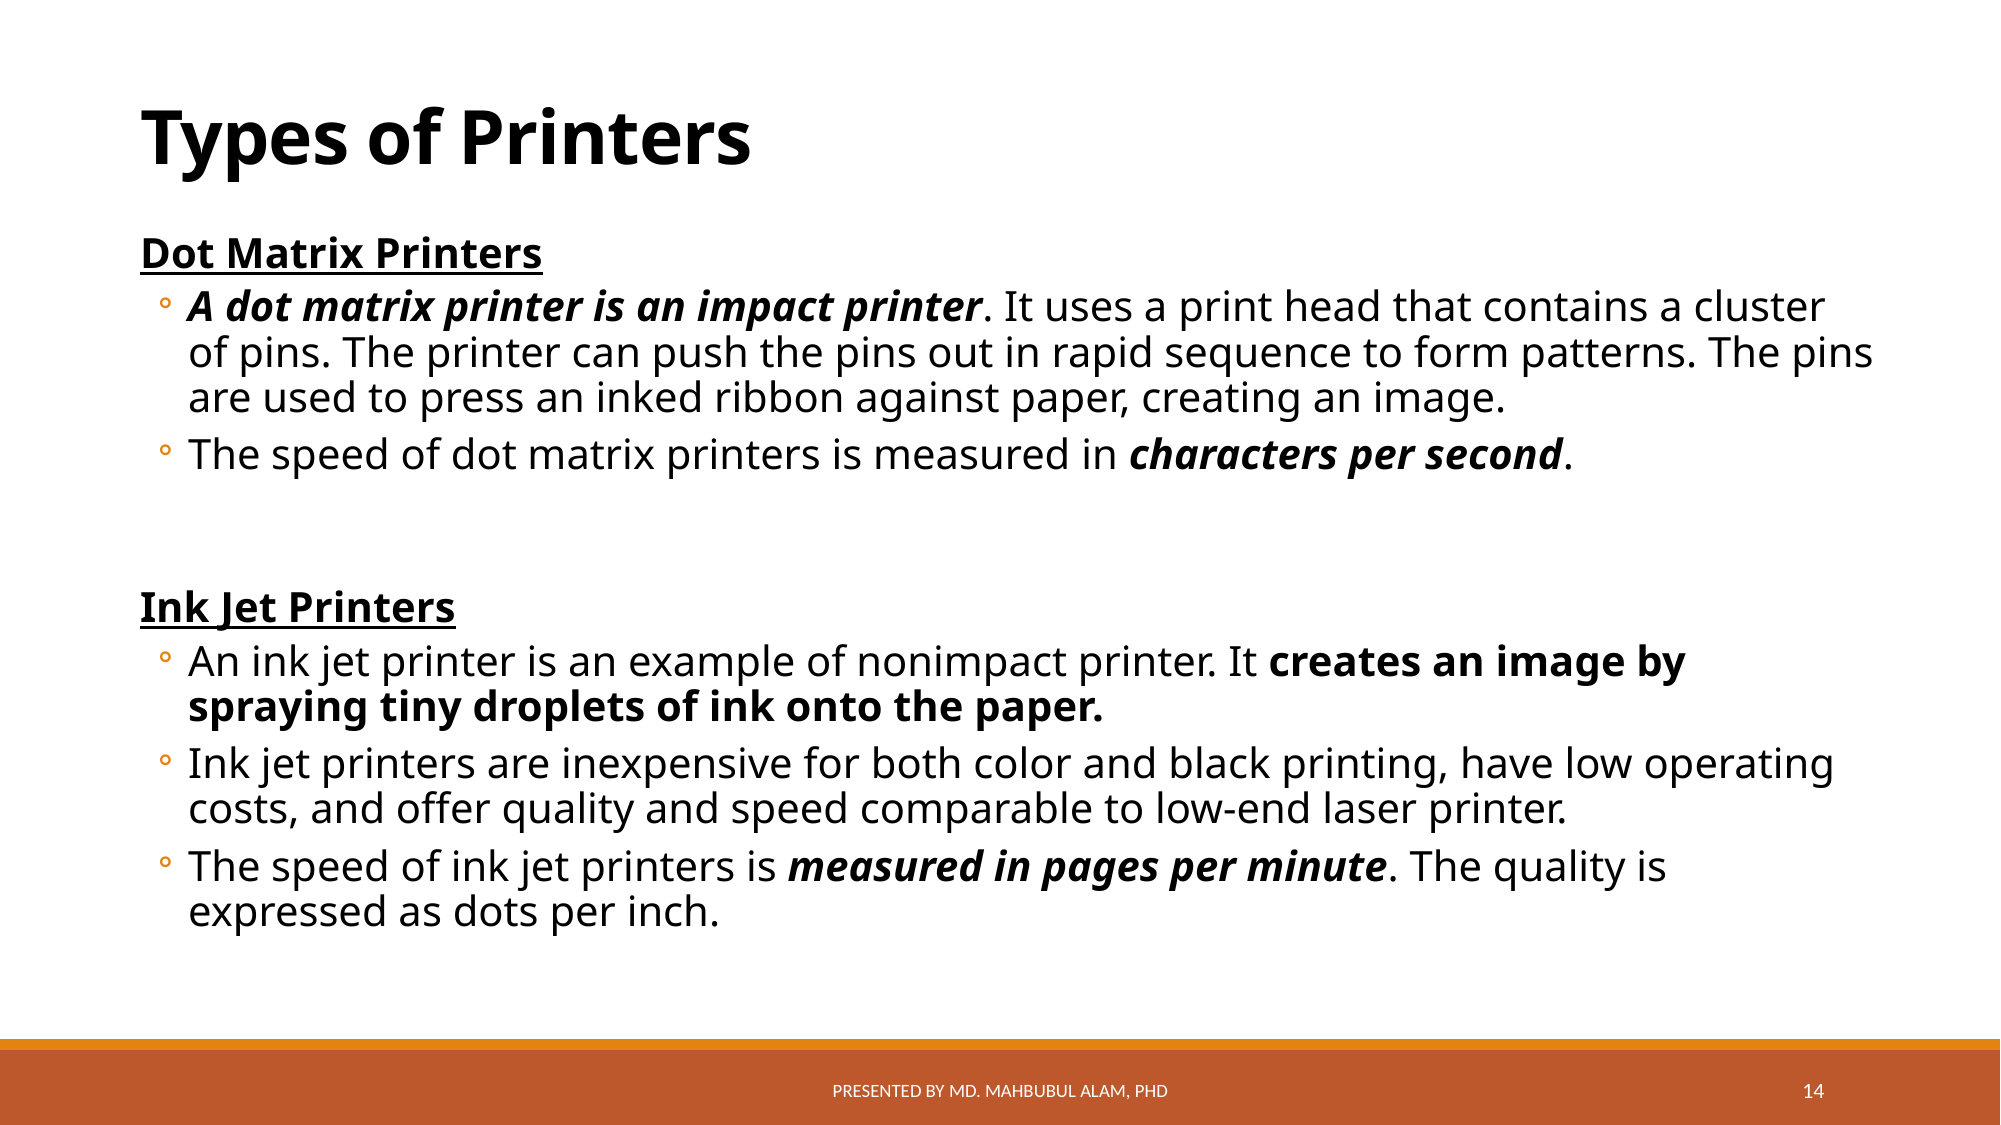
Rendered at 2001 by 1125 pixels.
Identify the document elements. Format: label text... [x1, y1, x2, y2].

title Types of Printers [125, 87, 1830, 188]
slide_number 14 [1624, 1059, 1840, 1120]
list Dot Matrix Printers A dot matrix printer is an impact printer. It uses a print head that contains a cluster of pins. The printer can push the pins out in rapid sequence to form patterns. The pins are used to press an inked ribbon against paper, creating an image. The speed of dot matrix printers is measured in characters per second. Ink Jet Printers An ink jet printer is an example of nonimpact printer. It creates an image by spraying tiny droplets of ink onto the paper. Ink jet printers are inexpensive for both color and black printing, have low operating costs, and offer quality and speed comparable to low-end laser printer. The speed of ink jet printers is measured in pages per minute. The quality is expressed as dots per inch. [125, 224, 1875, 963]
footer Presented by Md. Mahbubul Alam, PhD [604, 1059, 1396, 1120]
